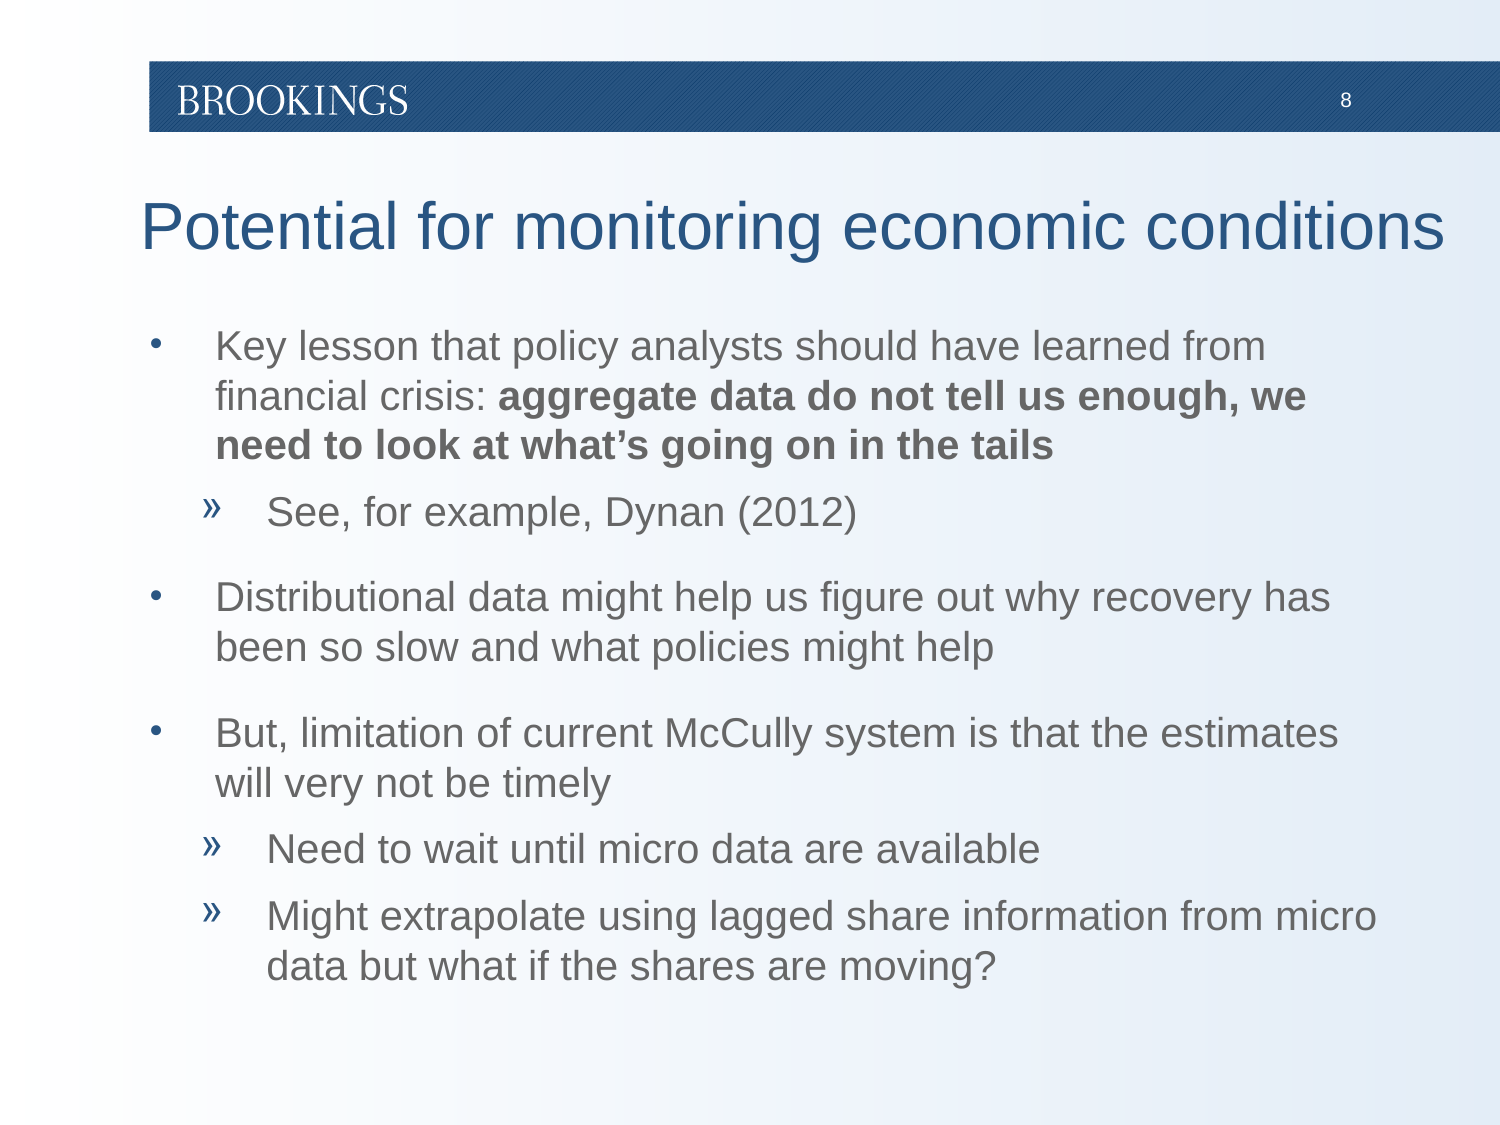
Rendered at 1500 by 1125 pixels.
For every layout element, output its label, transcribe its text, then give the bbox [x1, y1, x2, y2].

title Potential for monitoring economic conditions [133, 136, 1488, 310]
list Key lesson that policy analysts should have learned from financial crisis: aggregate data do not tell us enough, we need to look at what’s going on in the tails See, for example, Dynan (2012) Distributional data might help us figure out why recovery has been so slow and what policies might help But, limitation of current McCully system is that the estimates will very not be timely Need to wait until micro data are available Might extrapolate using lagged share information from micro data but what if the shares are moving? [111, 311, 1413, 976]
picture [178, 85, 407, 115]
